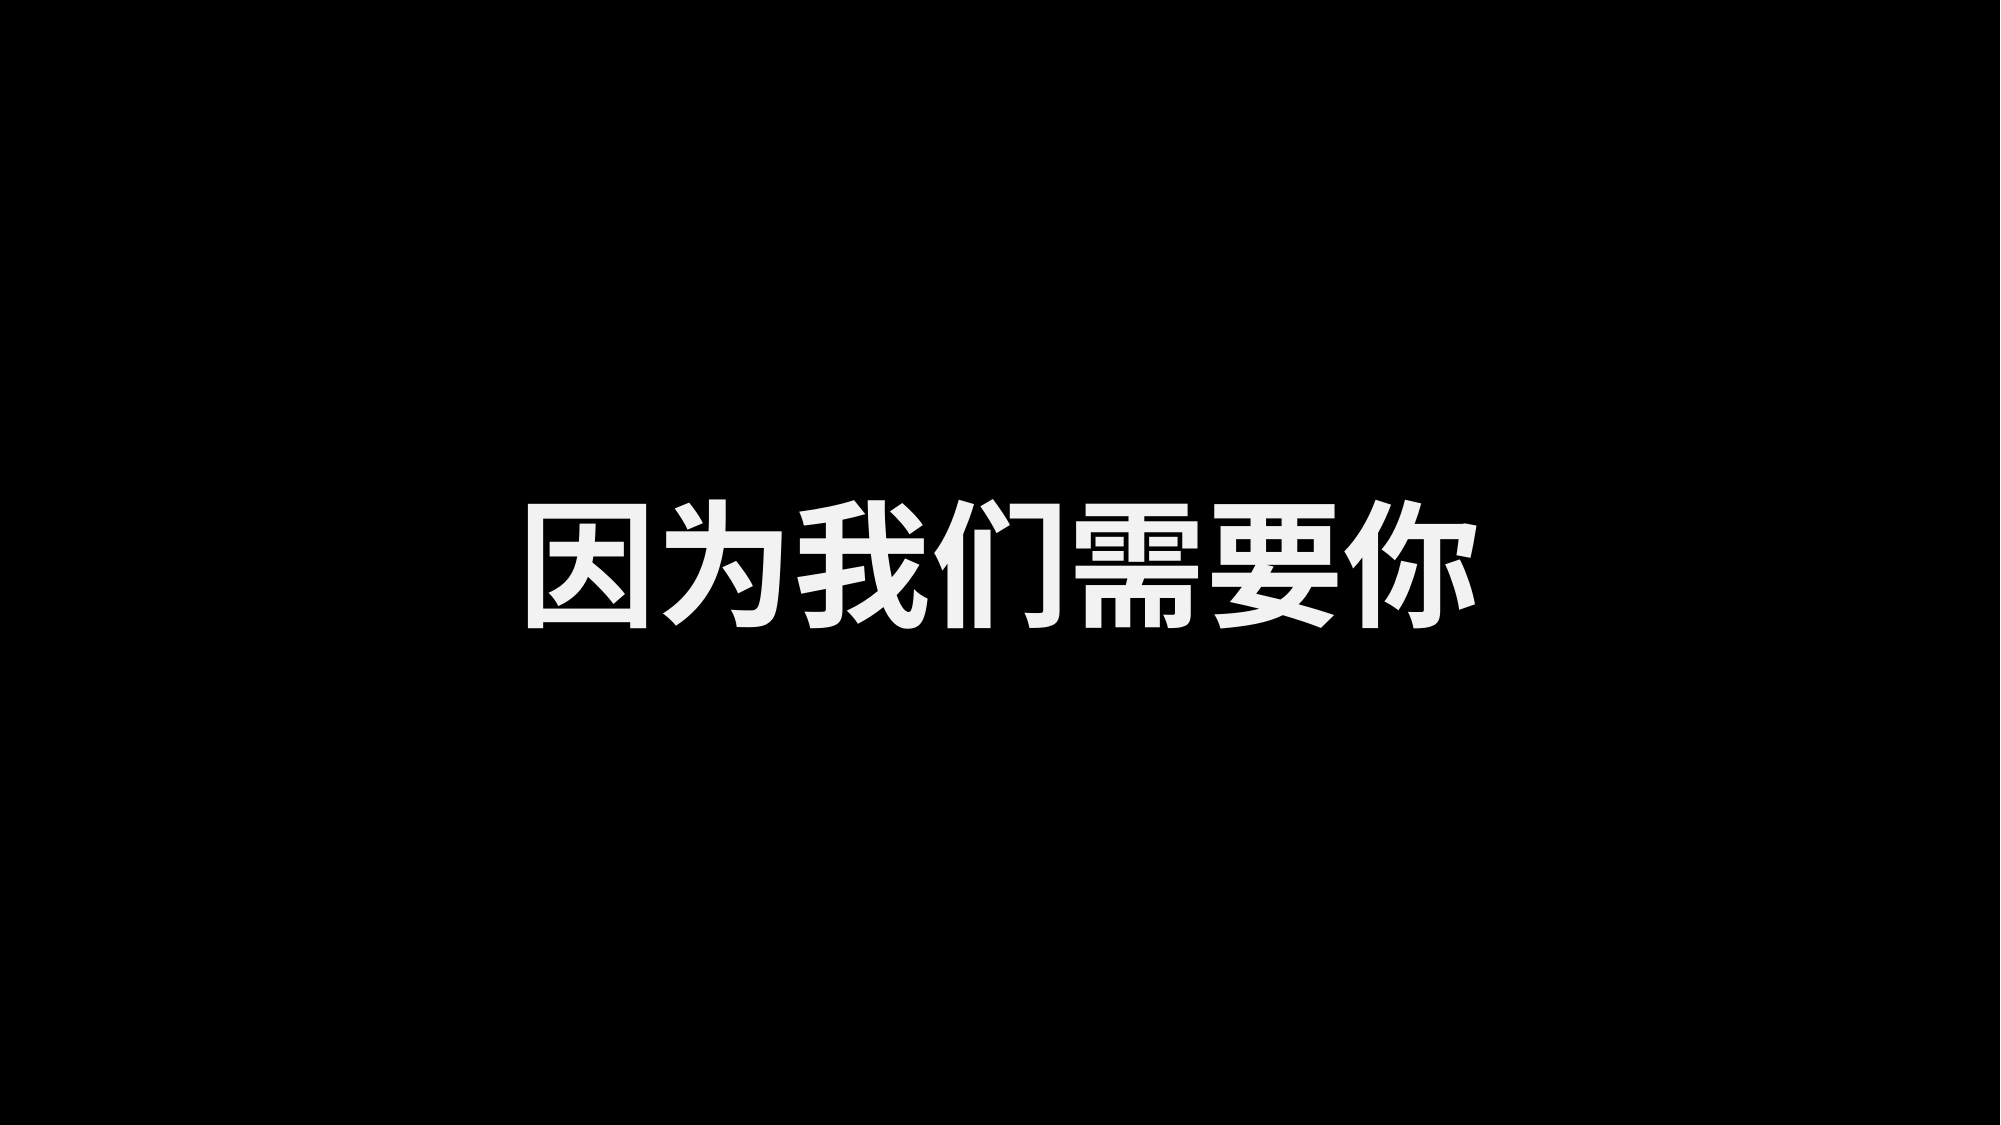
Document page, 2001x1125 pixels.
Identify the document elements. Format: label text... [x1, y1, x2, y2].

text_box 因为我们需要你 [518, 479, 1482, 645]
